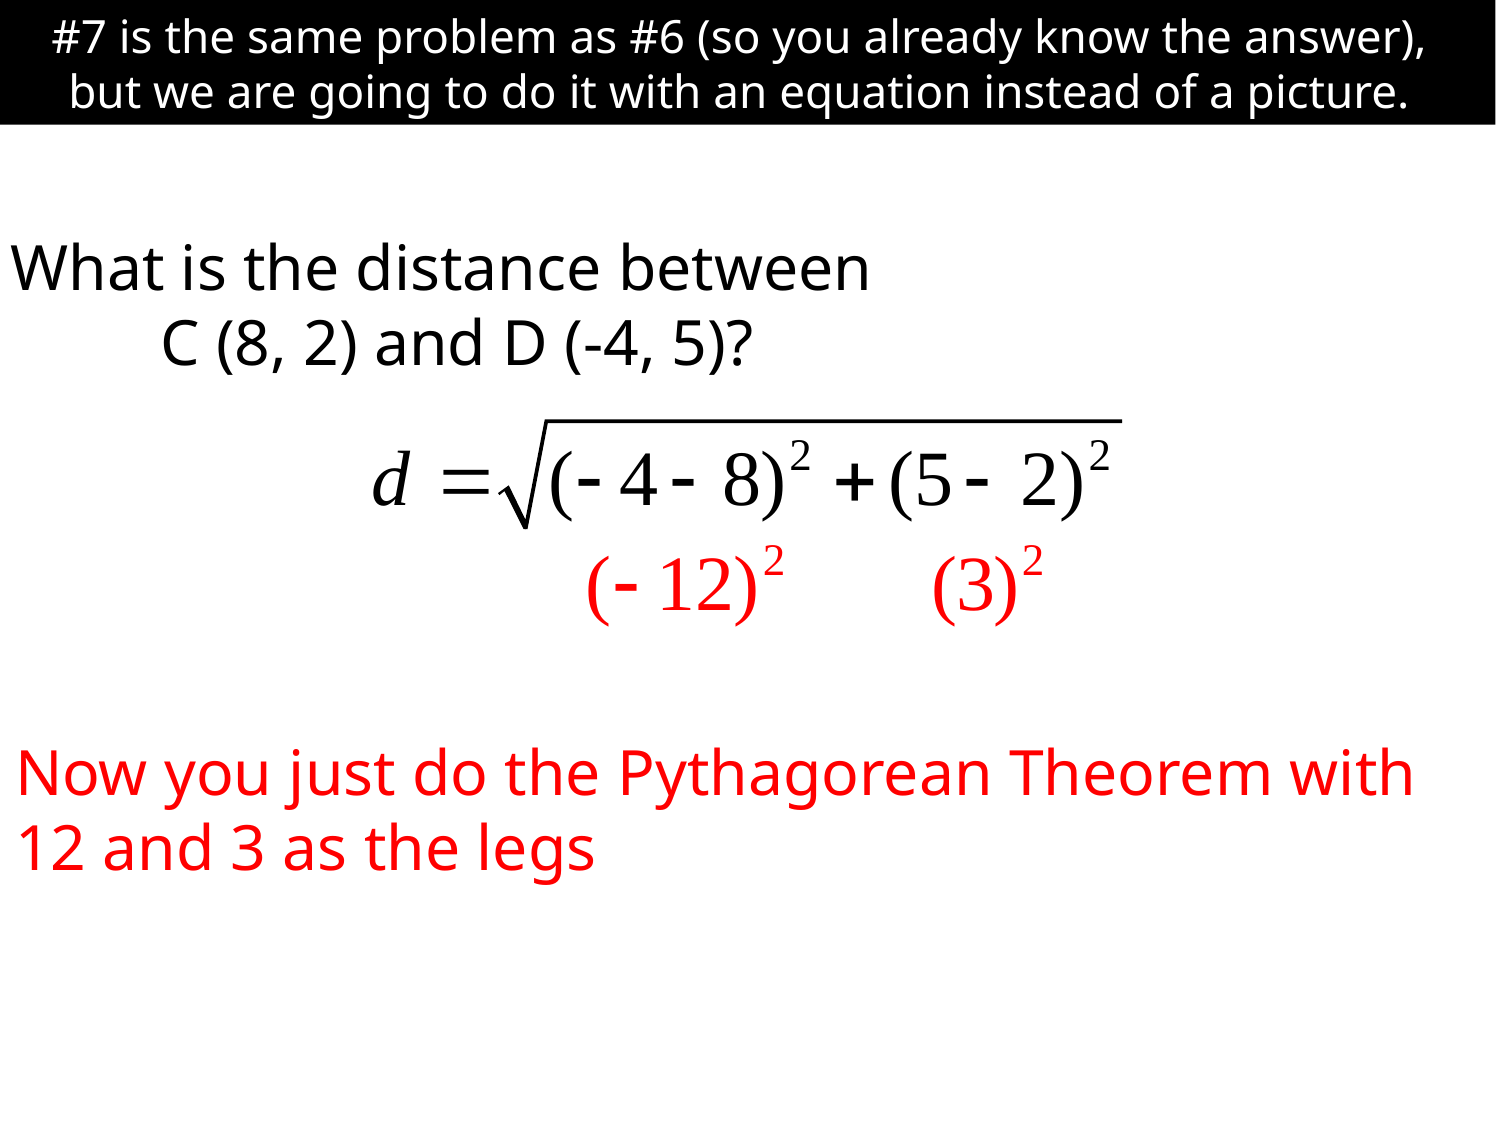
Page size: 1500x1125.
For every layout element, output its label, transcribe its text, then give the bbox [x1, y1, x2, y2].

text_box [574, 525, 803, 644]
text_box What is the distance between C (8, 2) and D (-4, 5)? [0, 220, 1496, 386]
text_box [920, 525, 1058, 644]
text_box #7 is the same problem as #6 (so you already know the answer), but we are going to do it with an equation instead of a picture. [0, 0, 1496, 125]
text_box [359, 399, 1141, 759]
text_box Now you just do the Pythagorean Theorem with 12 and 3 as the legs [0, 725, 1500, 891]
